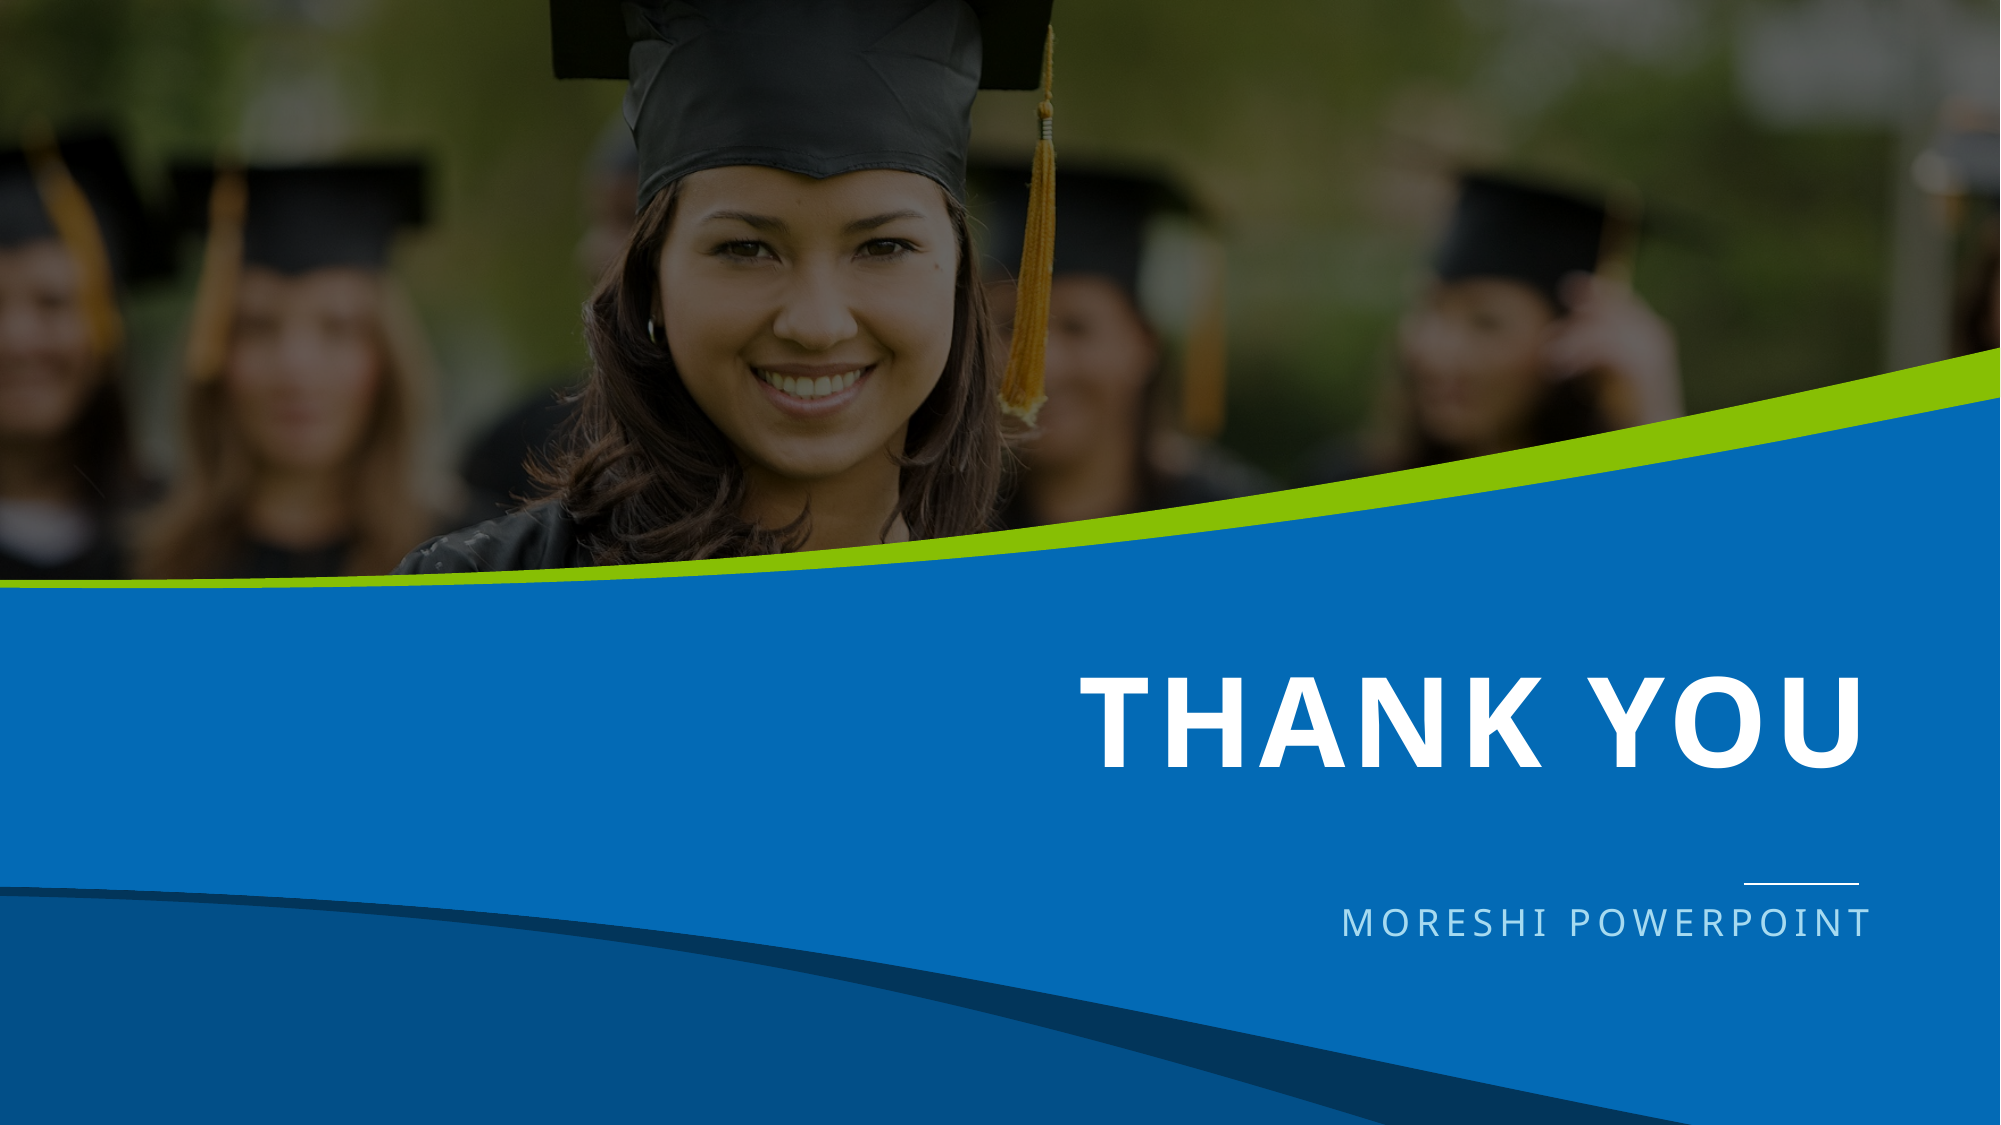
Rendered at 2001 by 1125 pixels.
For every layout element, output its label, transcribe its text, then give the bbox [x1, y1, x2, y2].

text_box THANK YOU [399, 635, 1885, 800]
text_box MORESHI POWERPOINT [1281, 891, 1885, 951]
picture [0, 0, 2000, 579]
